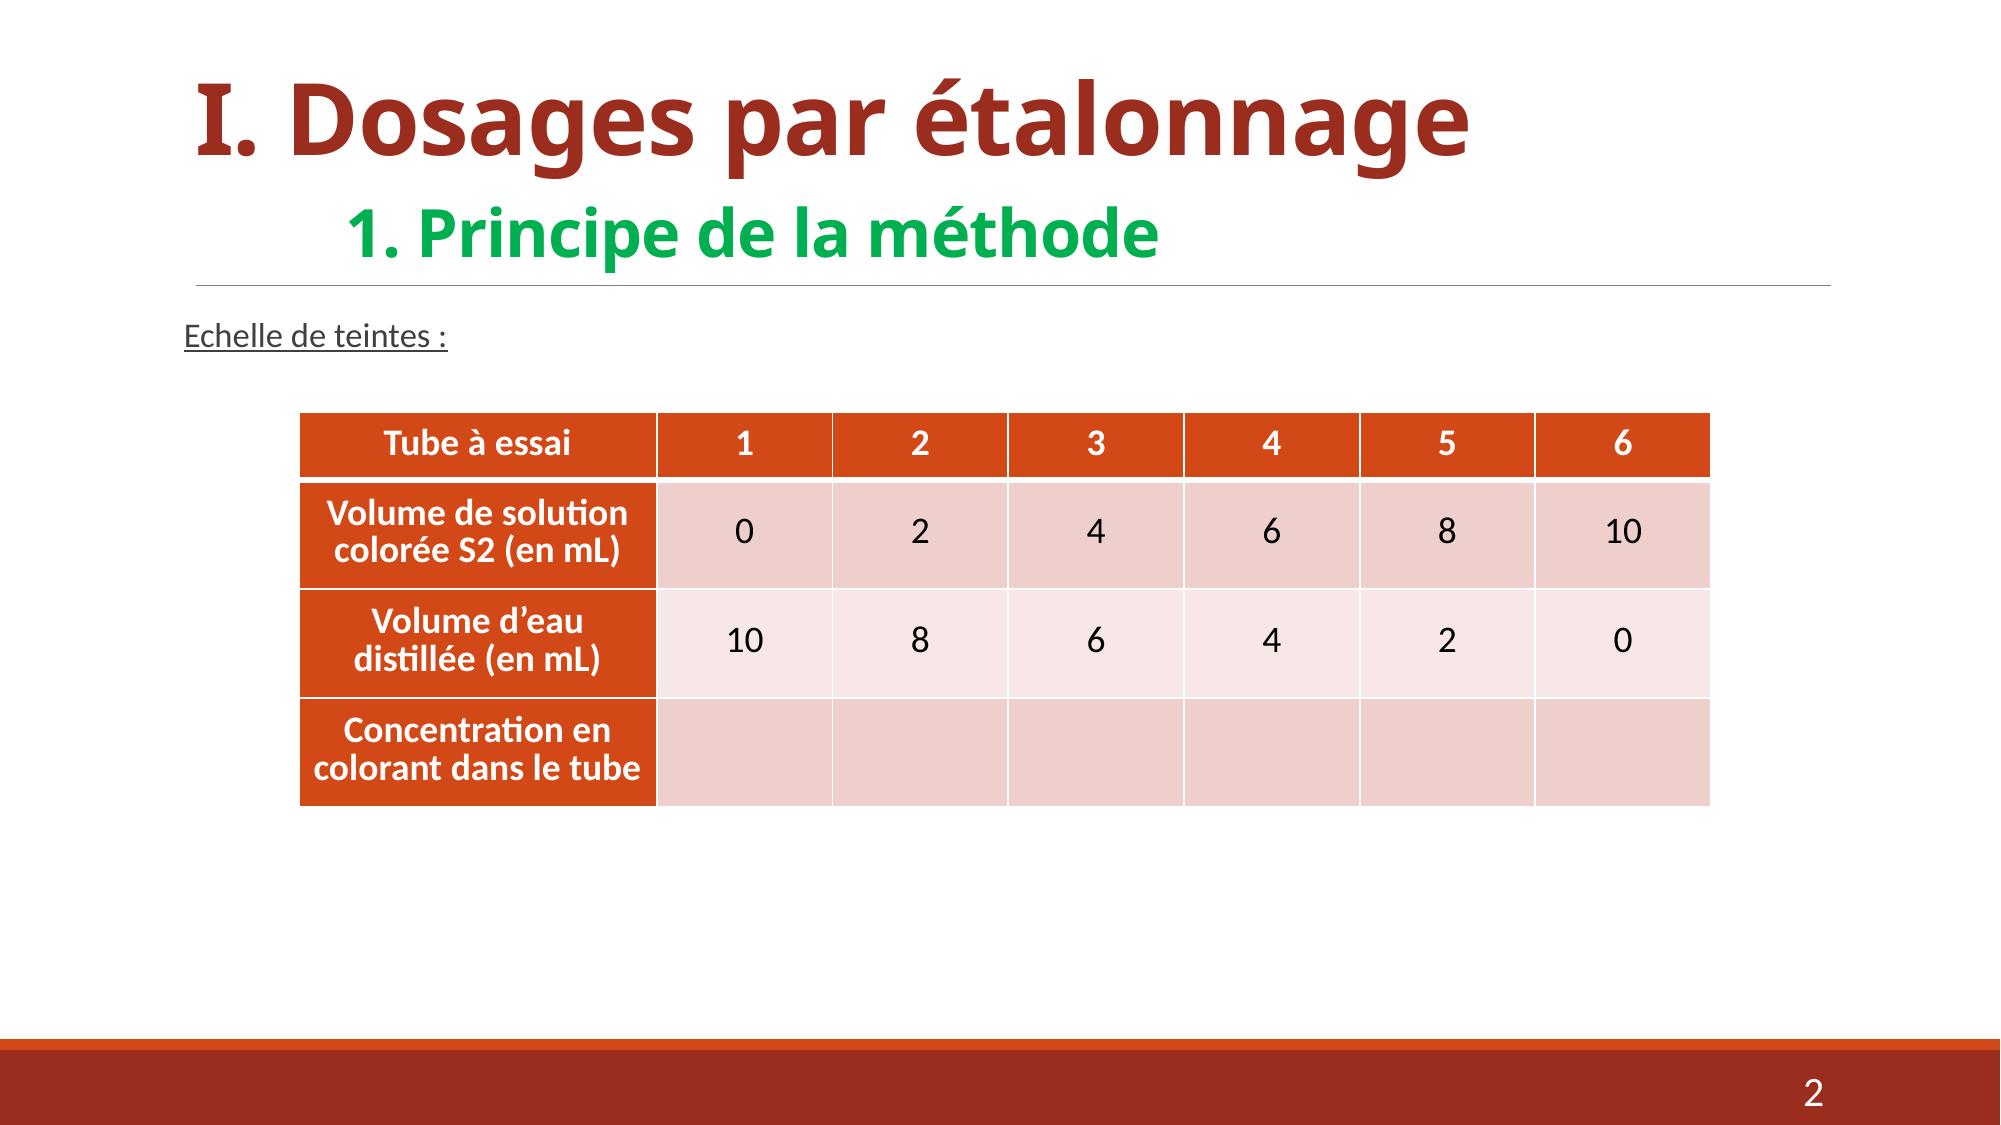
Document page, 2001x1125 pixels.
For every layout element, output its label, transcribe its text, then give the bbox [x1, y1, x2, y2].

table_cell 10 [658, 590, 832, 697]
table_cell [833, 699, 1007, 806]
table_cell 4 [1185, 590, 1359, 697]
table_cell 6 [1185, 483, 1359, 588]
table_cell 0 [1536, 590, 1710, 697]
table_cell [1536, 699, 1710, 806]
table_header 4 [1185, 413, 1359, 477]
table_cell [1361, 699, 1534, 806]
table_header 6 [1536, 413, 1710, 477]
table_cell 0 [658, 483, 832, 588]
table_header 3 [1009, 413, 1183, 477]
table_header Tube à essai [300, 413, 656, 477]
slide_number 2 [1624, 1059, 1840, 1120]
table_cell [658, 699, 832, 806]
table_cell Concentration en colorant dans le tube [300, 699, 656, 806]
title I. Dosages par étalonnage 1. Principe de la méthode [180, 47, 1830, 285]
table_cell Volume de solution colorée S2 (en mL) [300, 483, 656, 588]
table_cell 2 [1361, 590, 1534, 697]
table_cell 8 [1361, 483, 1534, 588]
table_header 5 [1361, 413, 1534, 477]
table_cell [1185, 699, 1359, 806]
table_cell 10 [1536, 483, 1710, 588]
table_header 1 [658, 413, 832, 477]
table_cell 8 [833, 590, 1007, 697]
table_cell 4 [1009, 483, 1183, 588]
table_cell Volume d’eau distillée (en mL) [300, 590, 656, 697]
table_header 2 [833, 413, 1007, 477]
table_cell 6 [1009, 590, 1183, 697]
table_cell 2 [833, 483, 1007, 588]
table_cell [1009, 699, 1183, 806]
text_box Echelle de teintes : [183, 314, 499, 383]
